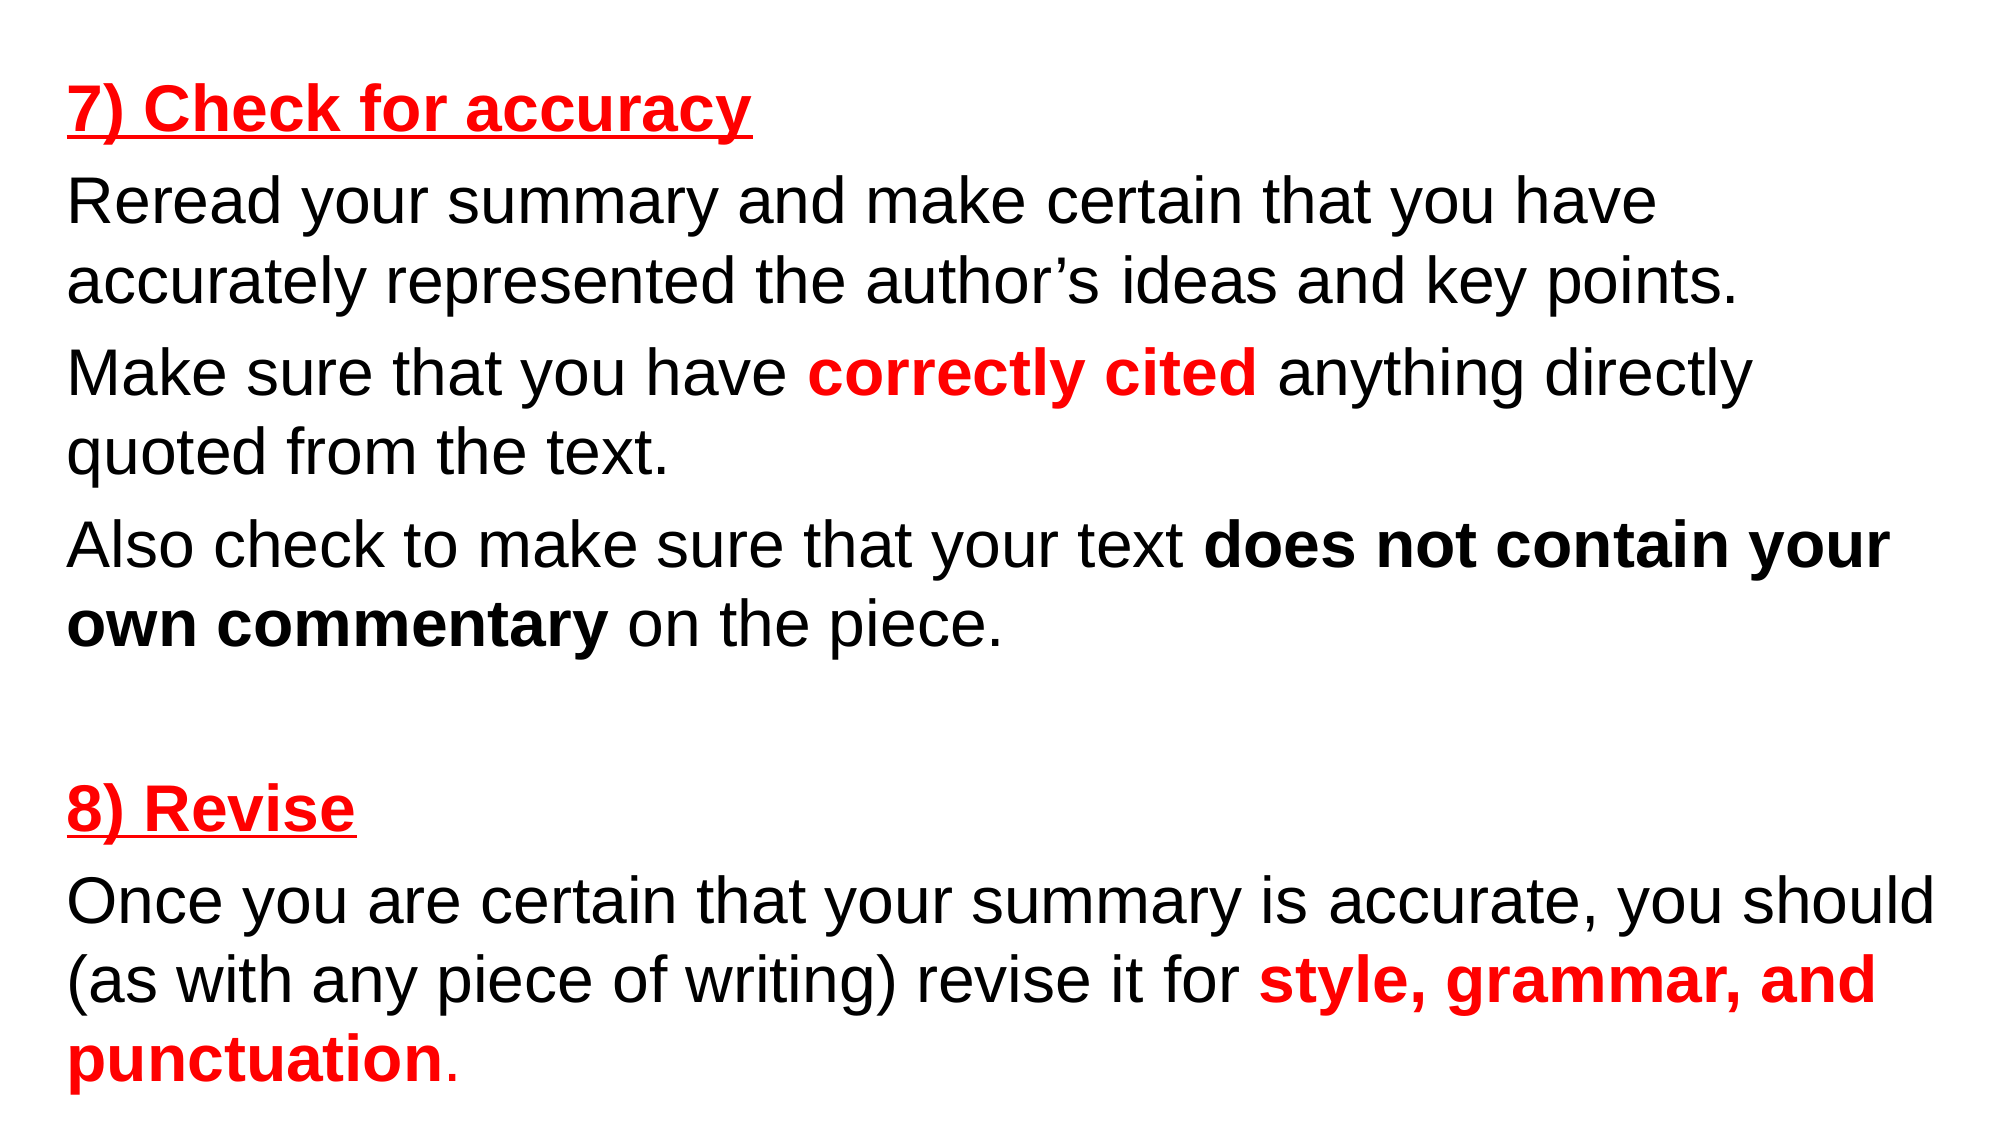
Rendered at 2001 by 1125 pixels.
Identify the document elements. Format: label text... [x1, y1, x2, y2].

list 7) Check for accuracy Reread your summary and make certain that you have accurately represented the author’s ideas and key points. Make sure that you have correctly cited anything directly quoted from the text. Also check to make sure that your text does not contain your own commentary on the piece. 8) Revise Once you are certain that your summary is accurate, you should (as with any piece of writing) revise it for style, grammar, and punctuation. [51, 58, 1970, 1112]
